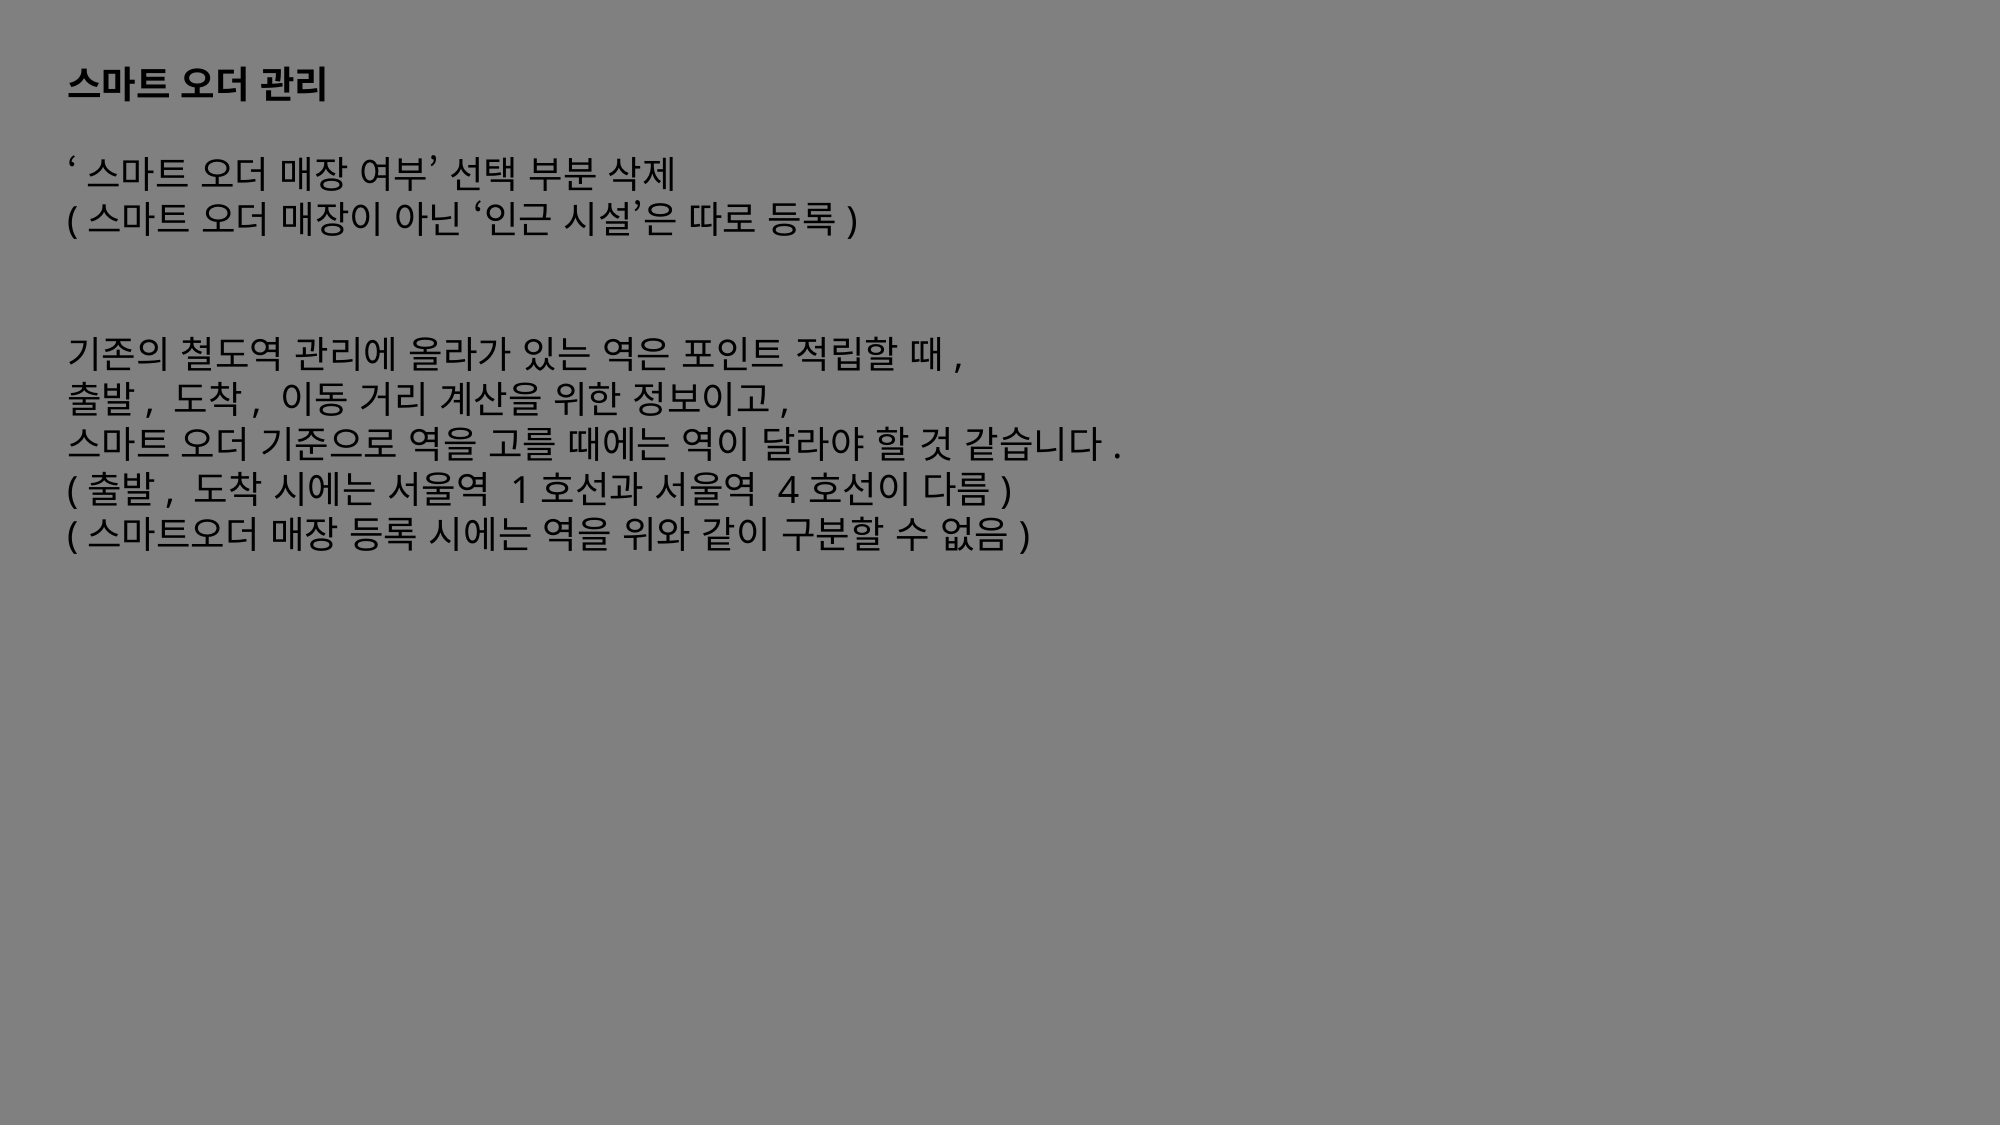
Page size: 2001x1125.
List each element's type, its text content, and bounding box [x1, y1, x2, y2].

text_box 스마트 오더 관리 ‘스마트 오더 매장 여부’ 선택 부분 삭제 (스마트 오더 매장이 아닌 ‘인근 시설’은 따로 등록) 기존의 철도역 관리에 올라가 있는 역은 포인트 적립할 때, 출발, 도착, 이동 거리 계산을 위한 정보이고, 스마트 오더 기준으로 역을 고를 때에는 역이 달라야 할 것 같습니다. (출발, 도착 시에는 서울역 1호선과 서울역 4호선이 다름) (스마트오더 매장 등록 시에는 역을 위와 같이 구분할 수 없음) [52, 54, 1512, 654]
